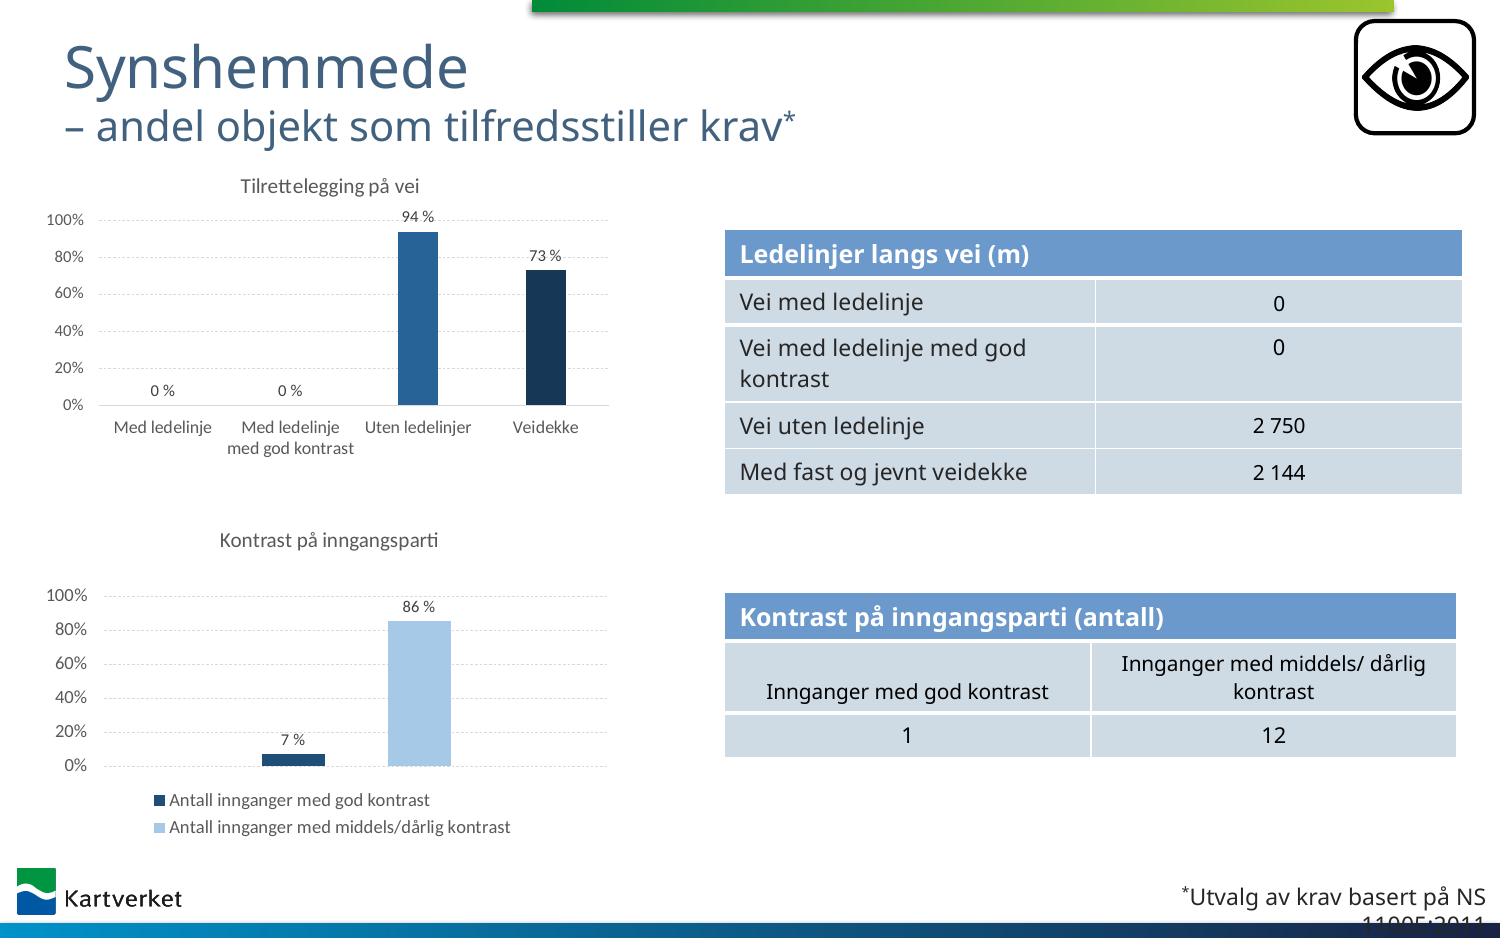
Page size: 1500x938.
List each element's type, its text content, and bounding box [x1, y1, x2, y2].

table_cell 2 144 [1096, 449, 1462, 494]
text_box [1355, 20, 1475, 134]
table_cell Vei med ledelinje [725, 280, 1095, 323]
table_cell 0 [1096, 327, 1462, 401]
picture [41, 166, 619, 492]
table_cell Innganger med middels/ dårlig kontrast [1092, 643, 1456, 711]
table_header Kontrast på inngangsparti (antall) [725, 593, 1456, 639]
table_cell 0 [1096, 280, 1462, 323]
table_header Ledelinjer langs vei (m) [725, 230, 1462, 276]
table_cell Innganger med god kontrast [725, 643, 1090, 711]
table_cell Vei med ledelinje med god kontrast [725, 327, 1095, 401]
text_box *Utvalg av krav basert på NS 11005:2011 [1068, 873, 1500, 938]
picture [41, 520, 618, 846]
table_cell Med fast og jevnt veidekke [725, 449, 1095, 494]
table_cell 12 [1092, 715, 1456, 757]
text_box Synshemmede – andel objekt som tilfredsstiller krav* [49, 24, 1431, 158]
table_cell 2 750 [1096, 403, 1462, 448]
table_cell 1 [725, 715, 1090, 757]
table_cell Vei uten ledelinje [725, 403, 1095, 448]
